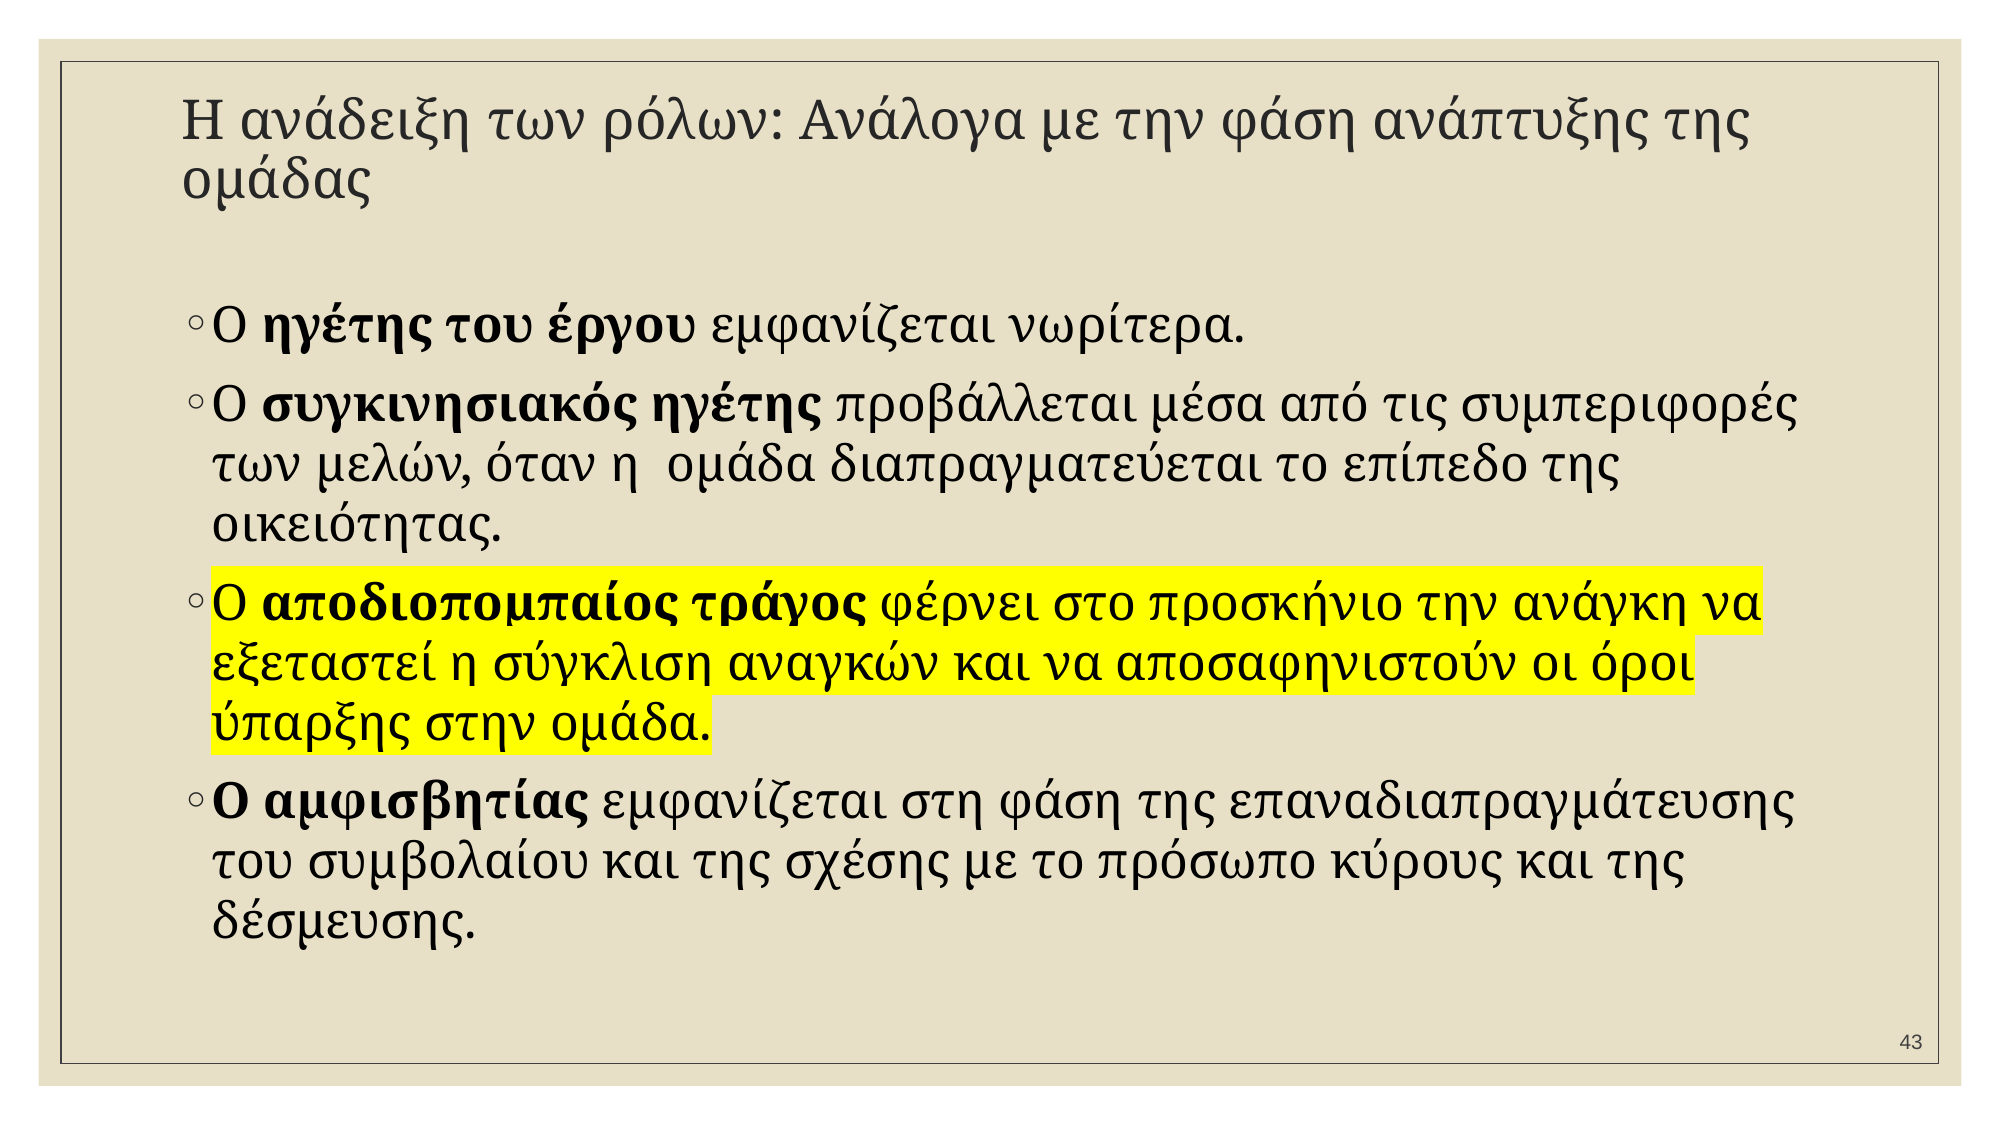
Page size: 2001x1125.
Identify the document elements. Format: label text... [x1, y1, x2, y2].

title H ανάδειξη των ρόλων: Ανάλογα με την φάση ανάπτυξης της ομάδας [166, 84, 1794, 272]
list Ο ηγέτης του έργου εμφανίζεται νωρίτερα. O συγκινησιακός ηγέτης προβάλλεται μέσα από τις συμπεριφορές των μελών, όταν η ομάδα διαπραγματεύεται το επίπεδο της οικειότητας. Ο αποδιοπομπαίος τράγος φέρνει στο προσκήνιο την ανάγκη να εξεταστεί η σύγκλιση αναγκών και να αποσαφηνιστούν οι όροι ύπαρξης στην ομάδα. Ο αμφισβητίας εμφανίζεται στη φάση της επαναδιαπραγμάτευσης του συμβολαίου και της σχέσης με το πρόσωπο κύρους και της δέσμευσης. [166, 284, 1877, 1028]
slide_number 43 [1697, 1019, 1938, 1062]
